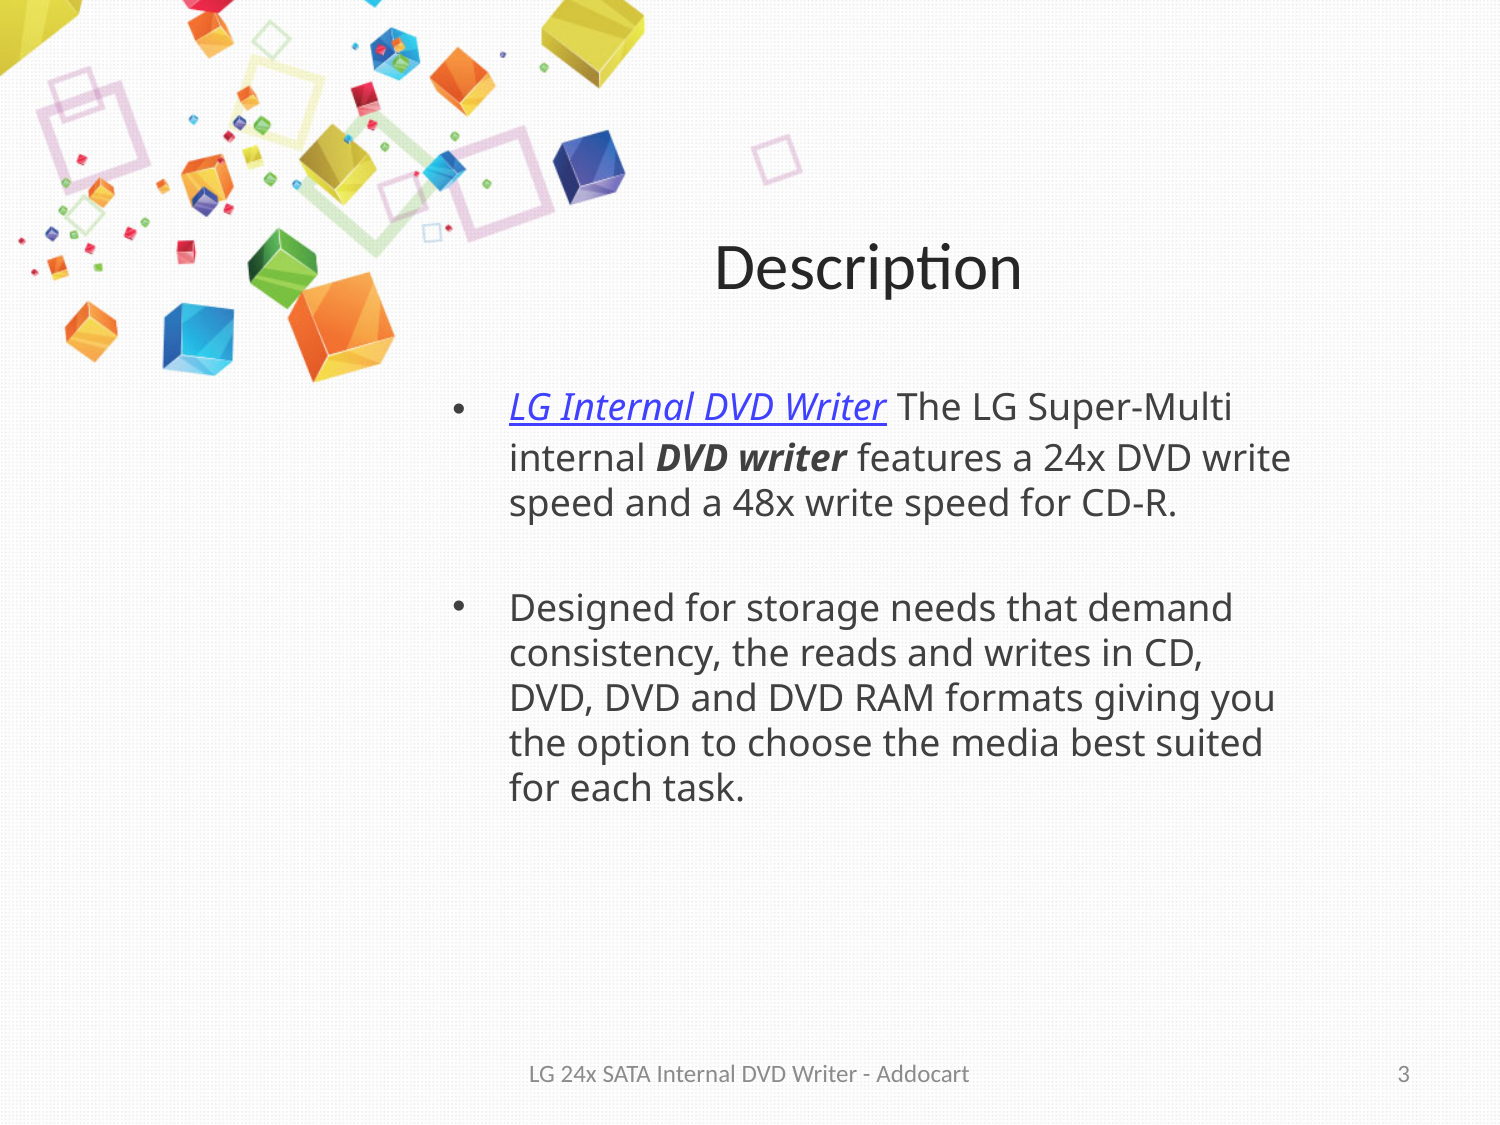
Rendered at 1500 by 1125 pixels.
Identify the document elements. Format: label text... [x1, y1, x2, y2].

footer LG 24x SATA Internal DVD Writer - Addocart [512, 1042, 988, 1103]
title Description [699, 200, 1313, 325]
list LG Internal DVD Writer The LG Super-Multi internal DVD writer features a 24x DVD write speed and a 48x write speed for CD-R. Designed for storage needs that demand consistency, the reads and writes in CD, DVD, DVD and DVD RAM formats giving you the option to choose the media best suited for each task. [437, 375, 1313, 1106]
slide_number 3 [1074, 1042, 1425, 1103]
picture [0, 0, 1500, 1125]
